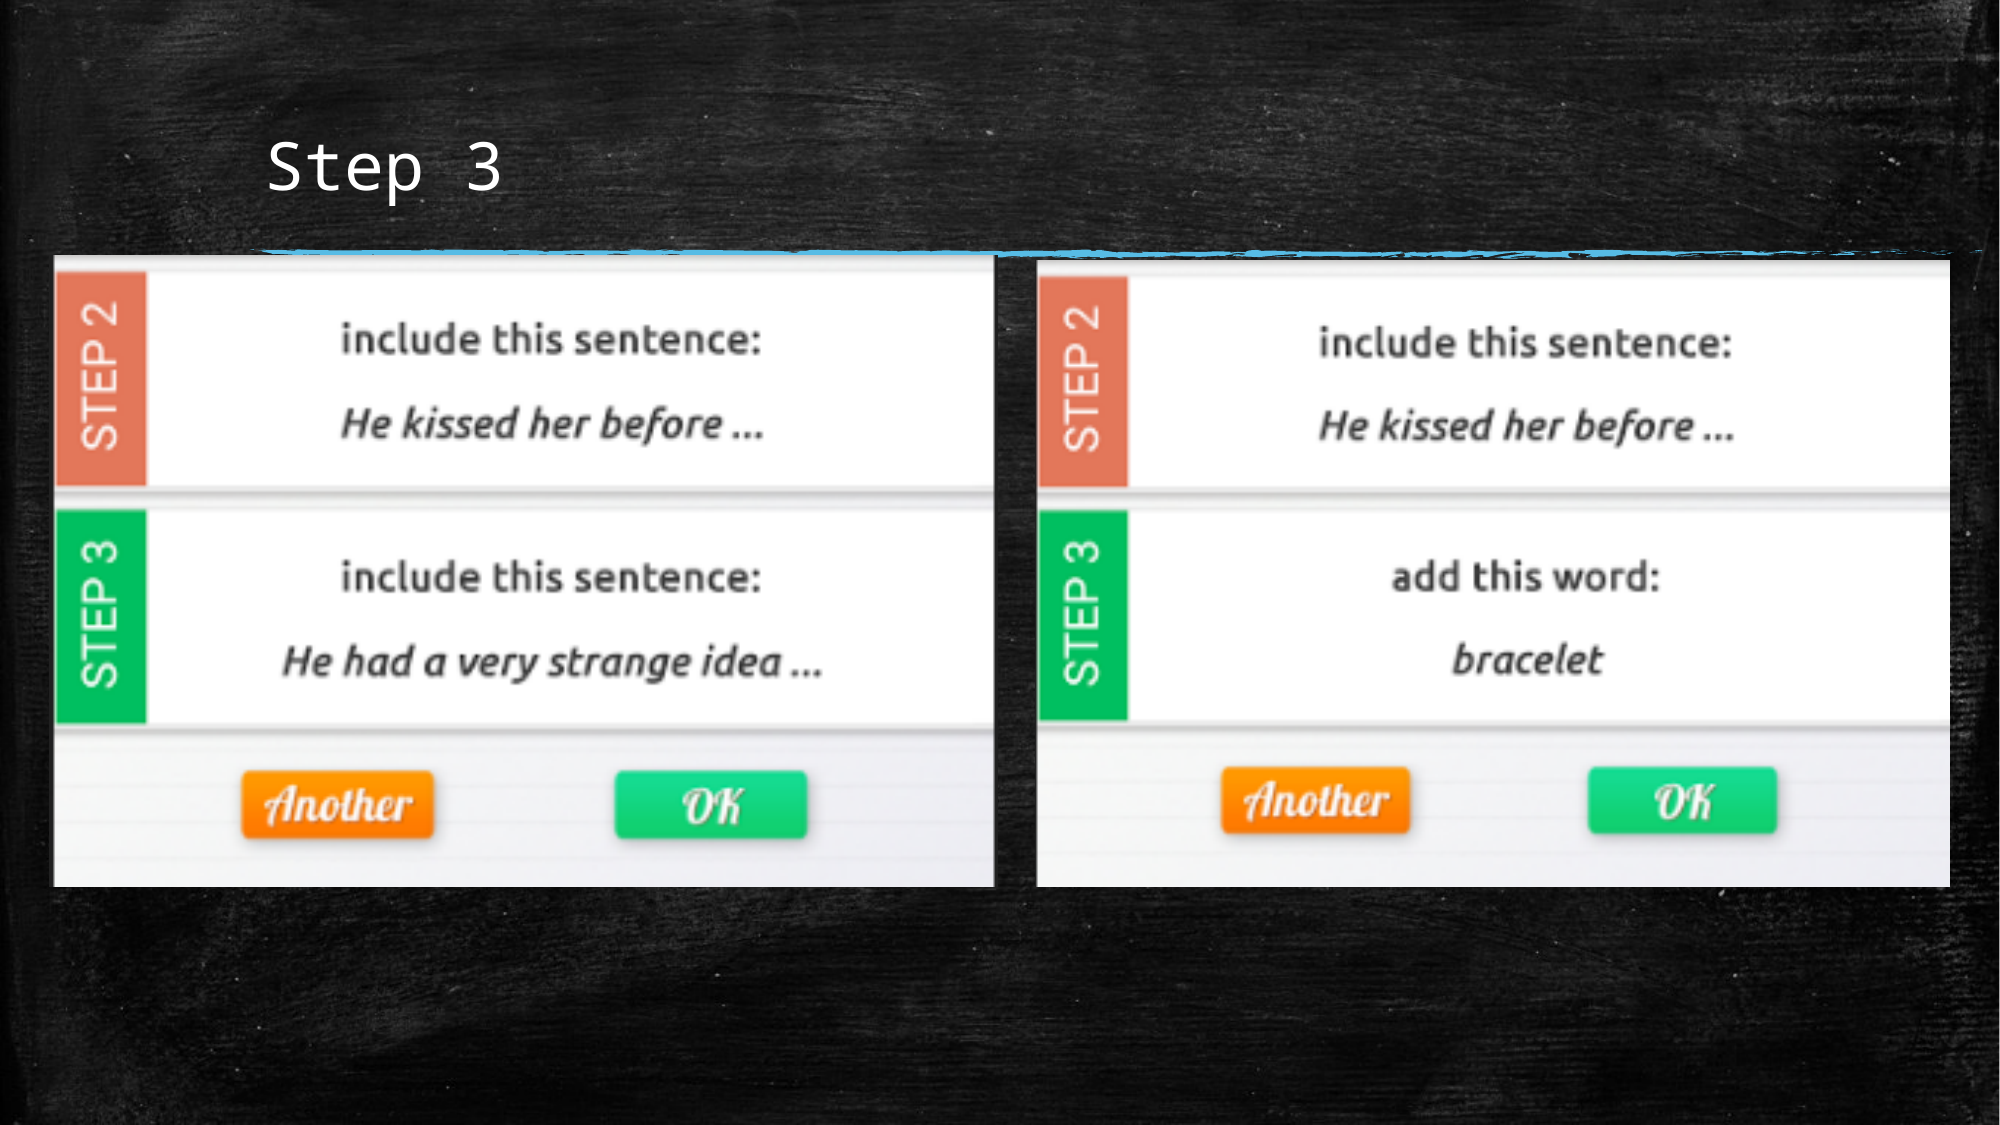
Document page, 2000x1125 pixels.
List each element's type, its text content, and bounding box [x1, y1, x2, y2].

title Step 3 [249, 45, 1750, 213]
picture [49, 255, 998, 887]
picture [1034, 260, 1950, 887]
